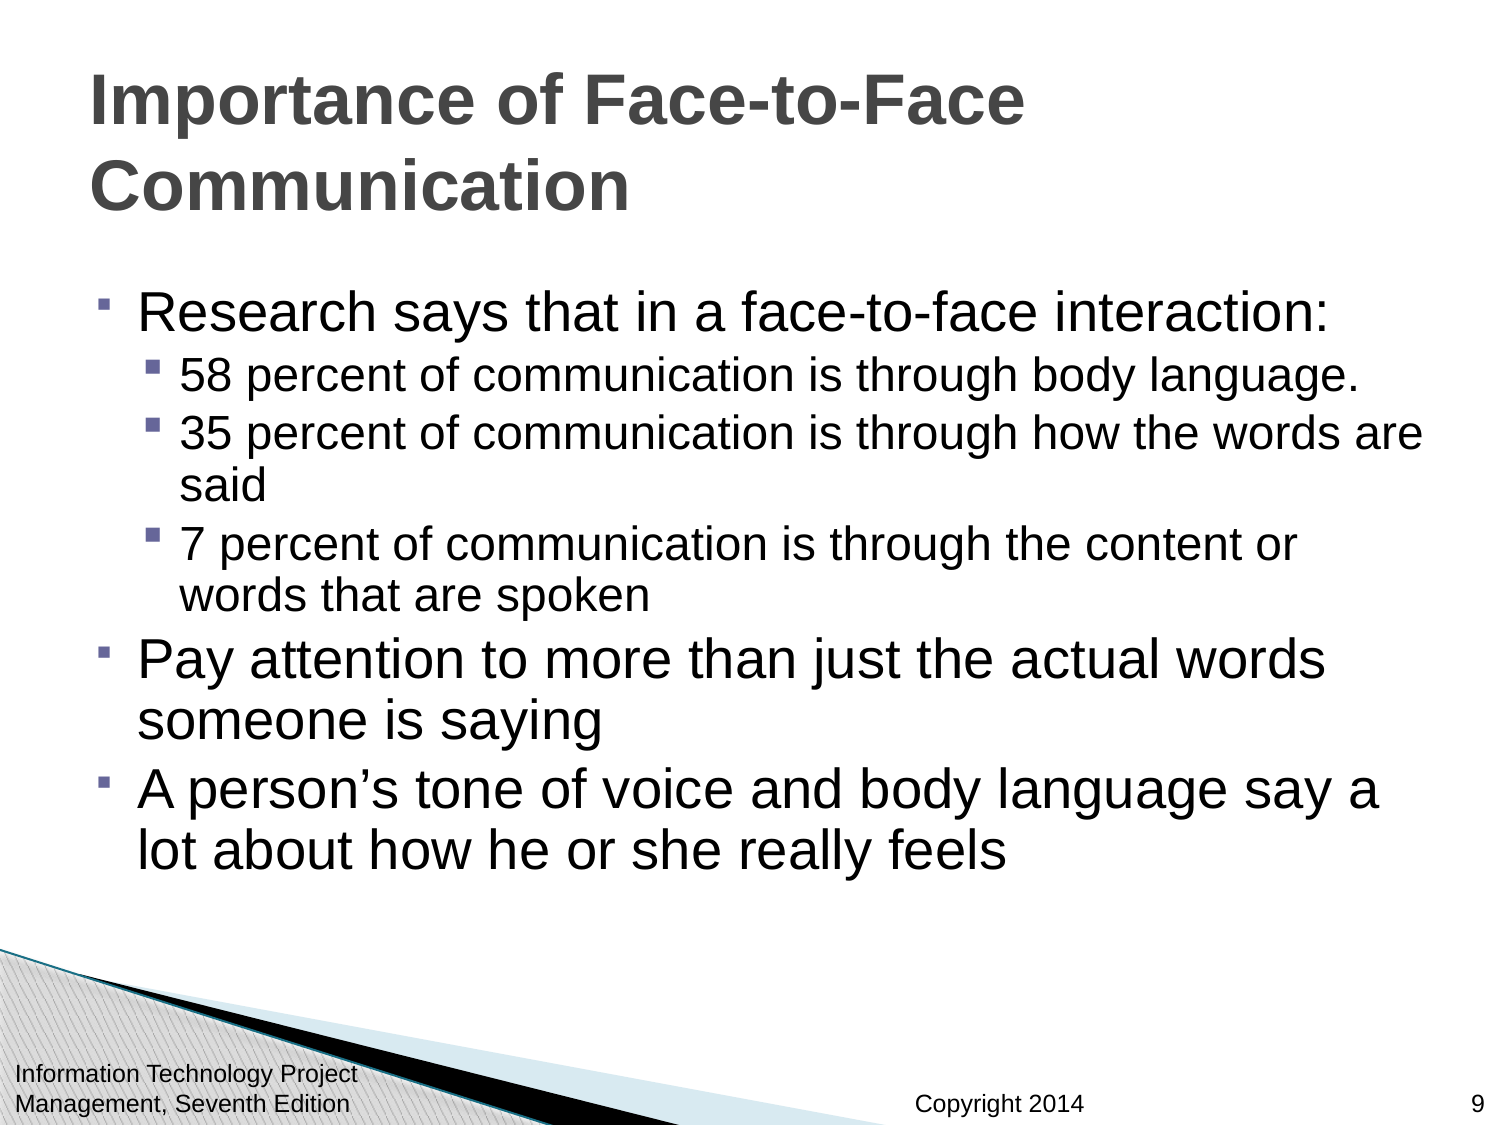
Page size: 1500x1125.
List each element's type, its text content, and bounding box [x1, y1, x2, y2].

footer Information Technology Project Management, Seventh Edition [0, 1065, 425, 1125]
list Research says that in a face-to-face interaction: 58 percent of communication is through body language. 35 percent of communication is through how the words are said 7 percent of communication is through the content or words that are spoken Pay attention to more than just the actual words someone is saying A person’s tone of voice and body language say a lot about how he or she really feels [62, 274, 1451, 1001]
title Importance of Face-to-Face Communication [75, 45, 1425, 233]
slide_number 9 [1408, 1065, 1500, 1125]
